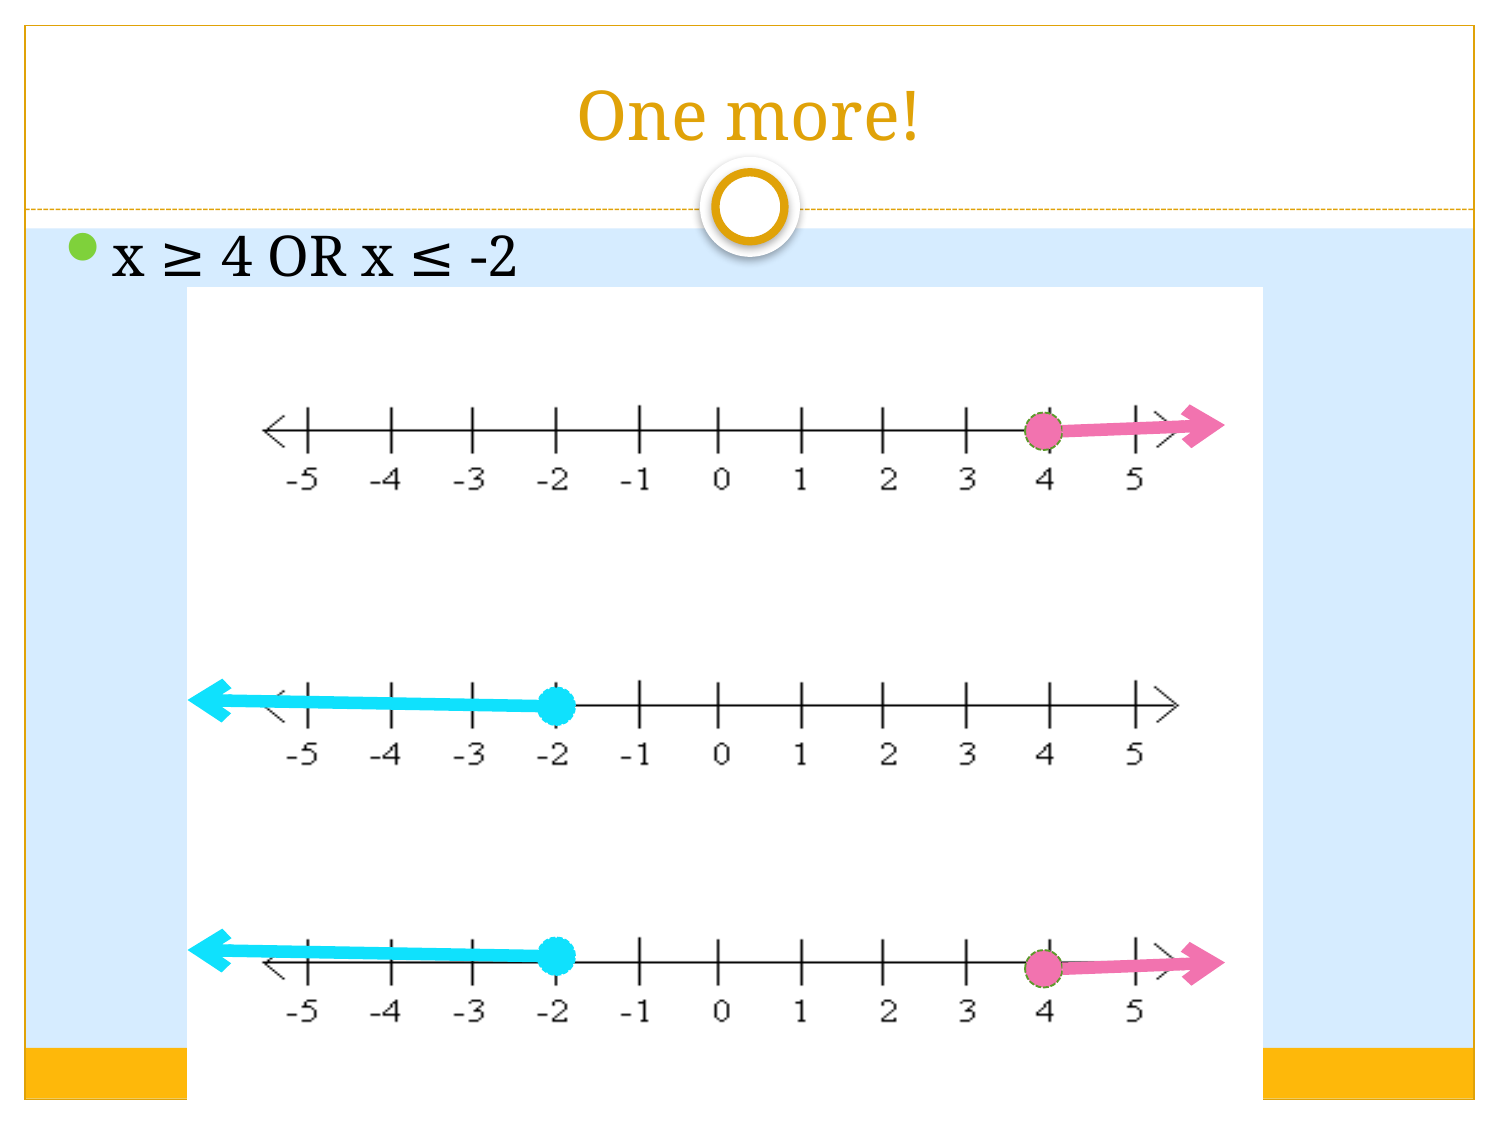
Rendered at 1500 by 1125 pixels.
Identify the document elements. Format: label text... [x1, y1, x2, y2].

title One more! [49, 37, 1450, 162]
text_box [1062, 962, 1226, 969]
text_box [187, 699, 551, 707]
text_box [187, 949, 551, 957]
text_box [1062, 424, 1226, 432]
picture [187, 287, 1263, 1125]
list x ≥ 4 OR x ≤ -2 [50, 212, 1445, 963]
